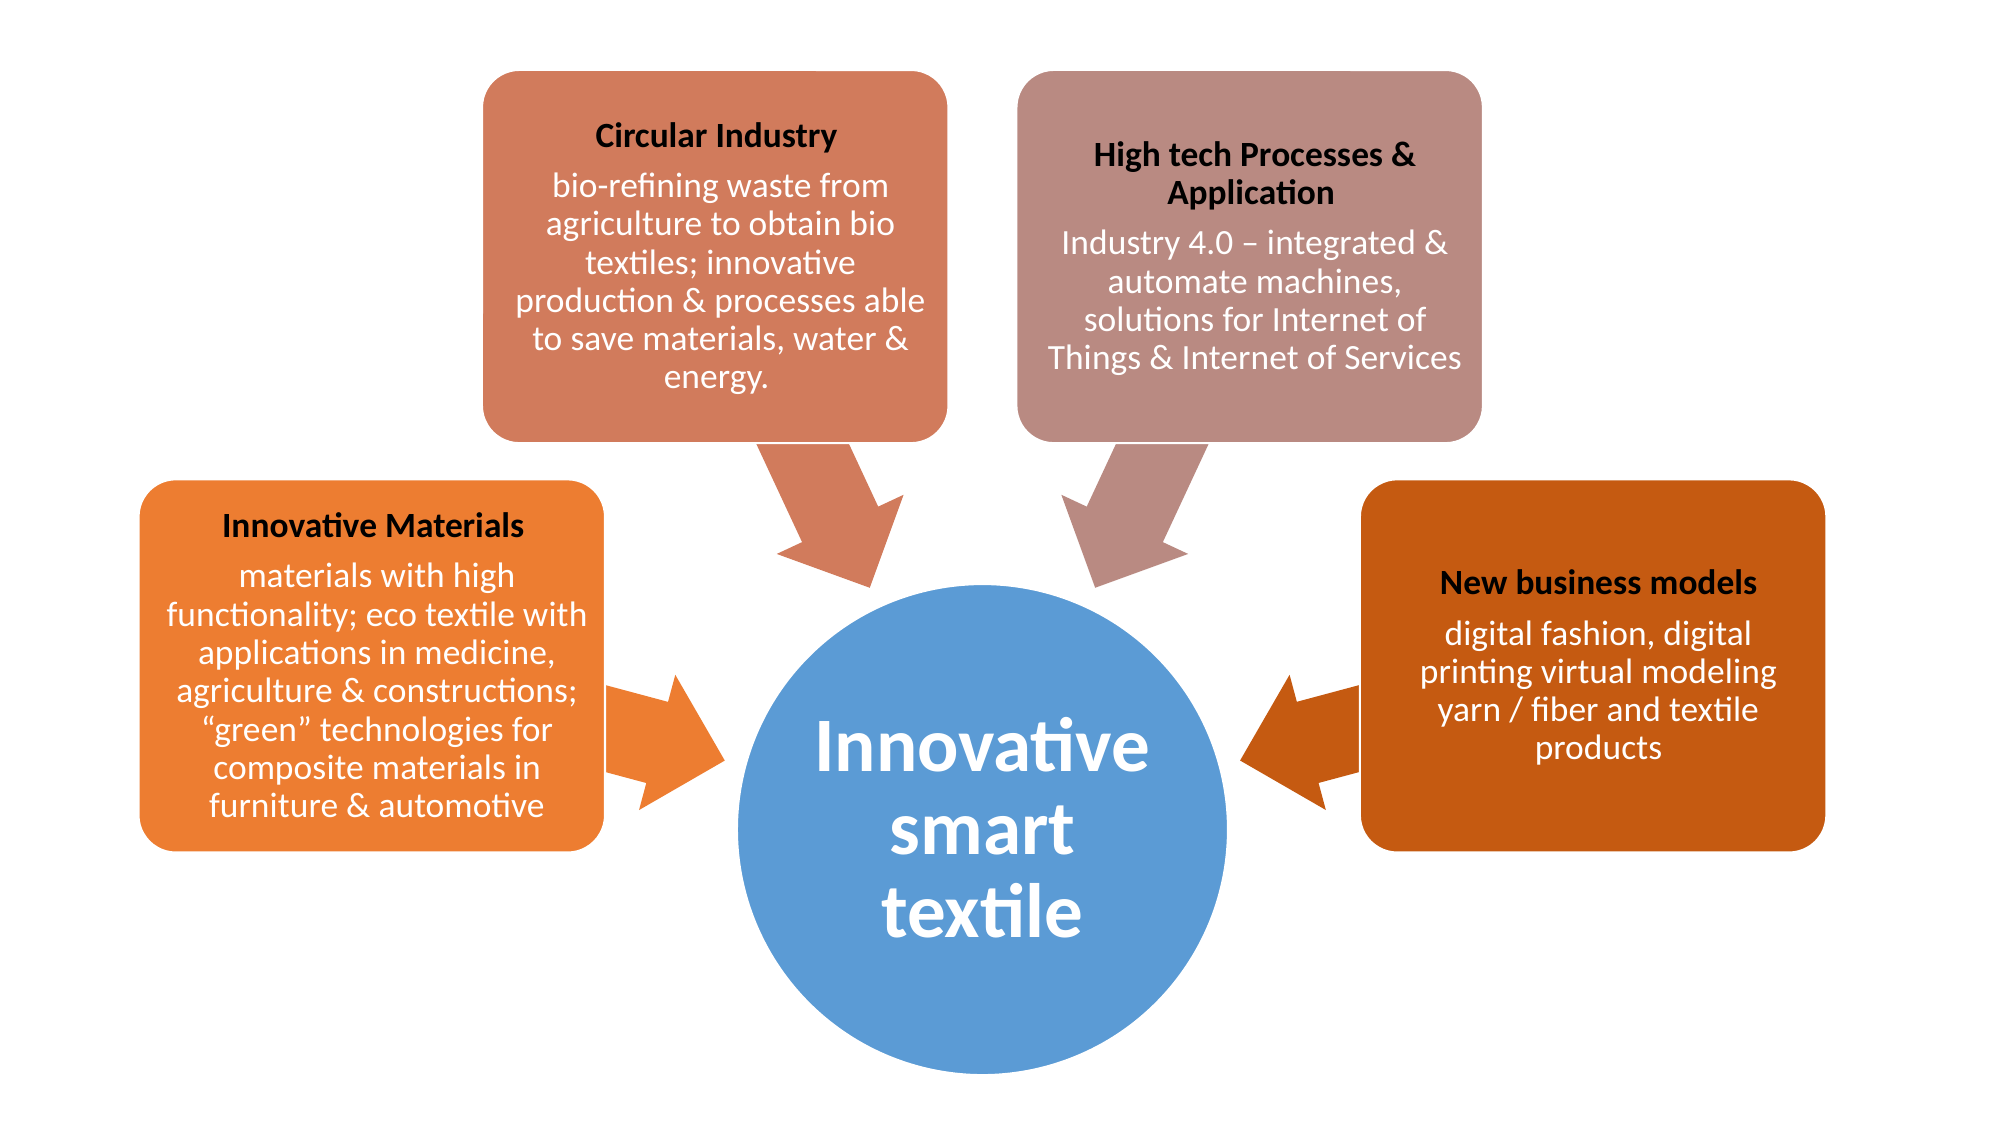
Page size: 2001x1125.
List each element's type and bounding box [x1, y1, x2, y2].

list [67, 69, 1898, 1076]
